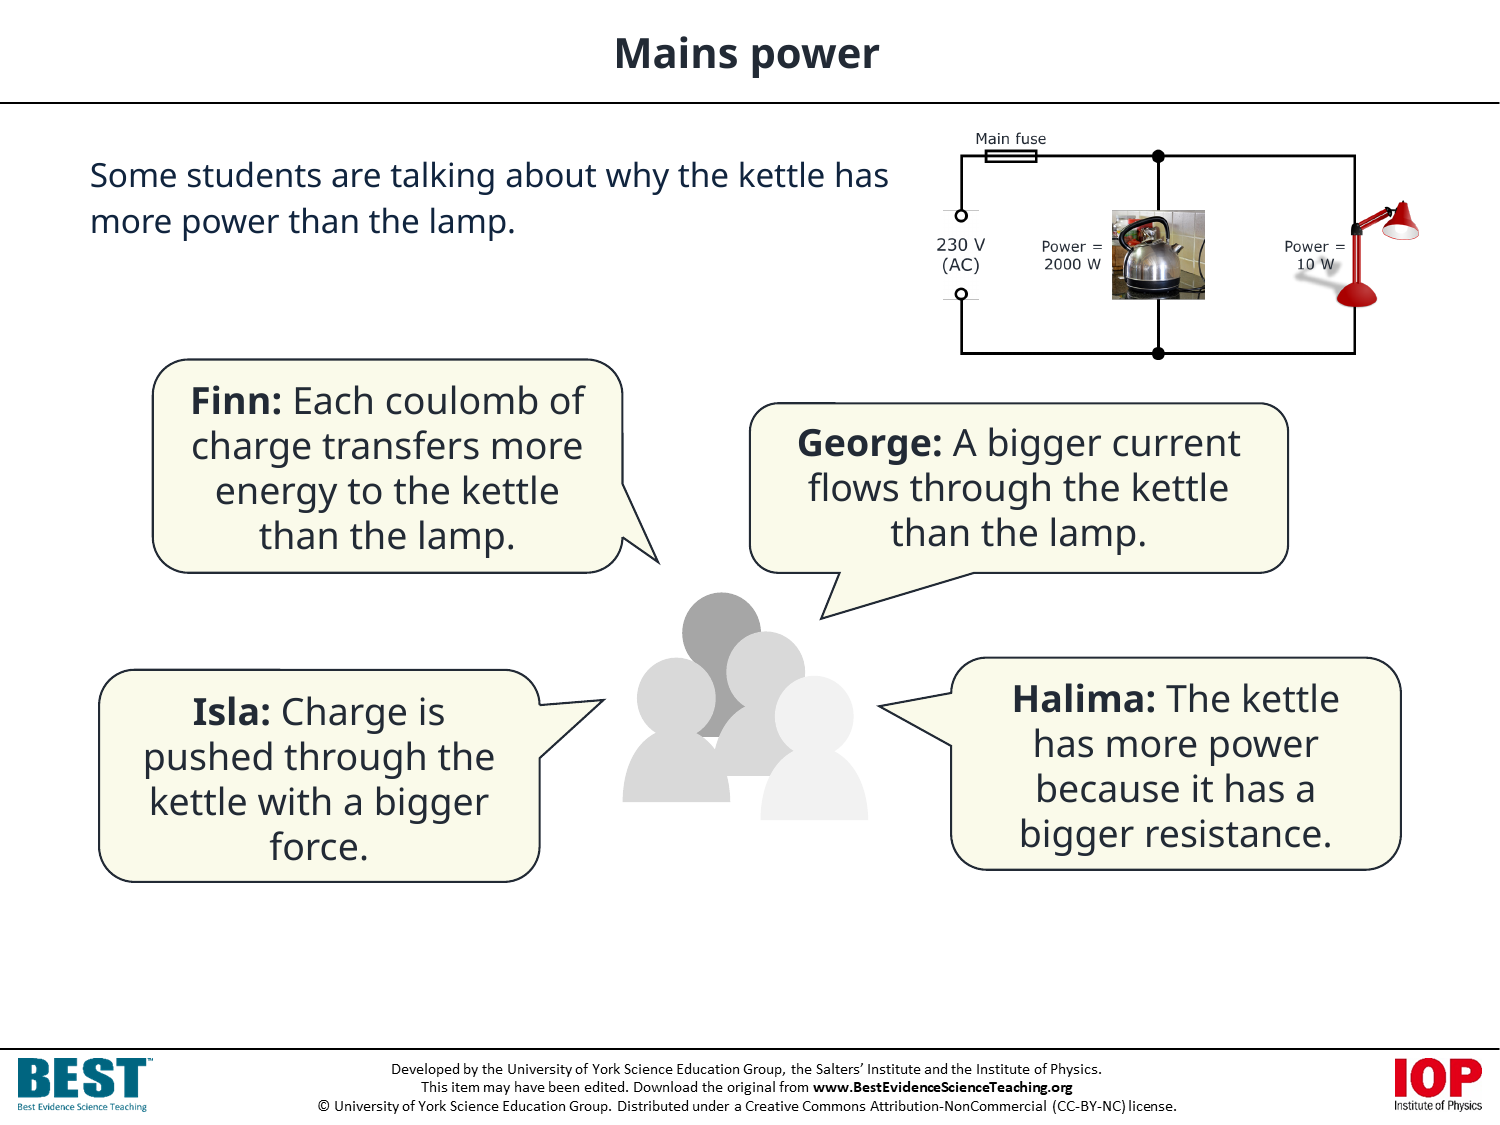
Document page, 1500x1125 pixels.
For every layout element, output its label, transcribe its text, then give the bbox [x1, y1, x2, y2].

picture [0, 102, 1500, 1125]
text_box Mains power [23, 4, 1471, 99]
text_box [622, 592, 869, 821]
